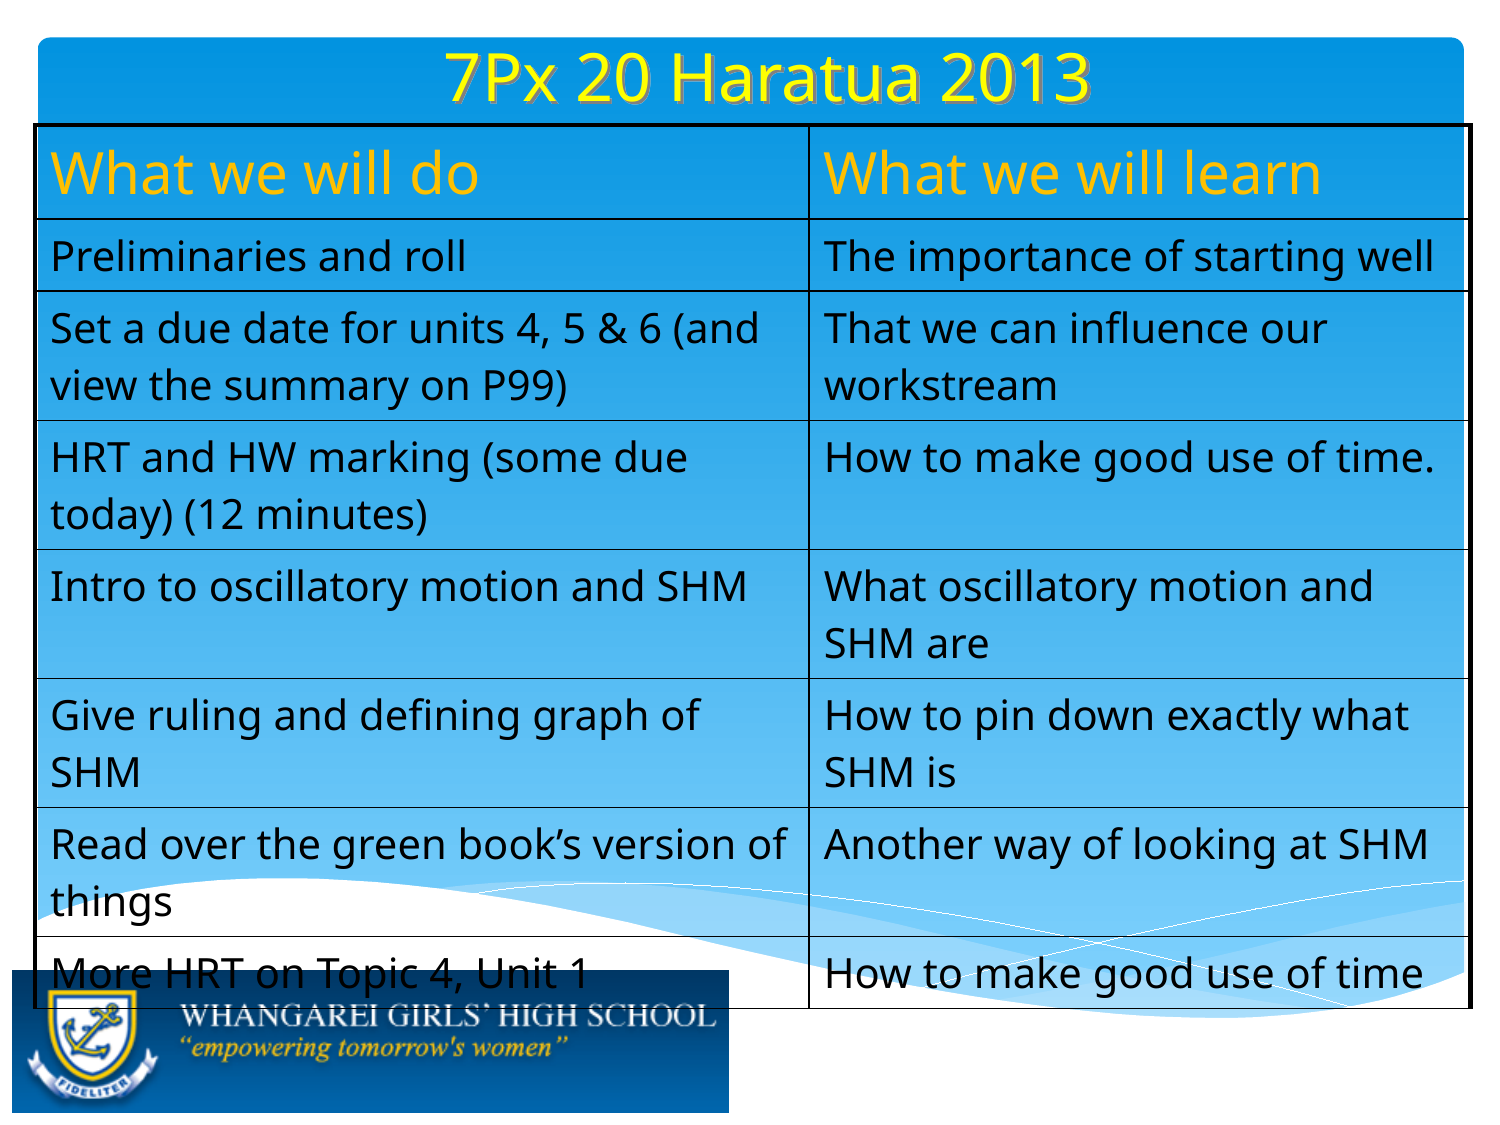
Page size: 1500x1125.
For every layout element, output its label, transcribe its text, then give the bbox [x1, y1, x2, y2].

table_header What we will do [37, 127, 808, 218]
table_cell Give ruling and defining graph of SHM [37, 679, 808, 807]
table_cell How to make good use of time [810, 937, 1468, 1008]
table_cell That we can influence our workstream [810, 292, 1468, 420]
table_cell How to pin down exactly what SHM is [810, 679, 1468, 807]
table_cell What oscillatory motion and SHM are [810, 550, 1468, 678]
table_cell More HRT on Topic 4, Unit 1 [37, 937, 808, 1008]
table_cell Read over the green book’s version of things [37, 808, 808, 936]
table_cell Intro to oscillatory motion and SHM [37, 550, 808, 678]
table_header What we will learn [810, 127, 1468, 218]
table_cell How to make good use of time. [810, 421, 1468, 549]
table_cell Another way of looking at SHM [810, 808, 1468, 936]
table_cell The importance of starting well [810, 220, 1468, 290]
text_box 7Px 20 Haratua 2013 [162, 24, 1375, 123]
table_cell Set a due date for units 4, 5 & 6 (and view the summary on P99) [37, 292, 808, 420]
table_cell HRT and HW marking (some due today) (12 minutes) [37, 421, 808, 549]
table_cell Preliminaries and roll [37, 220, 808, 290]
picture [12, 970, 729, 1113]
